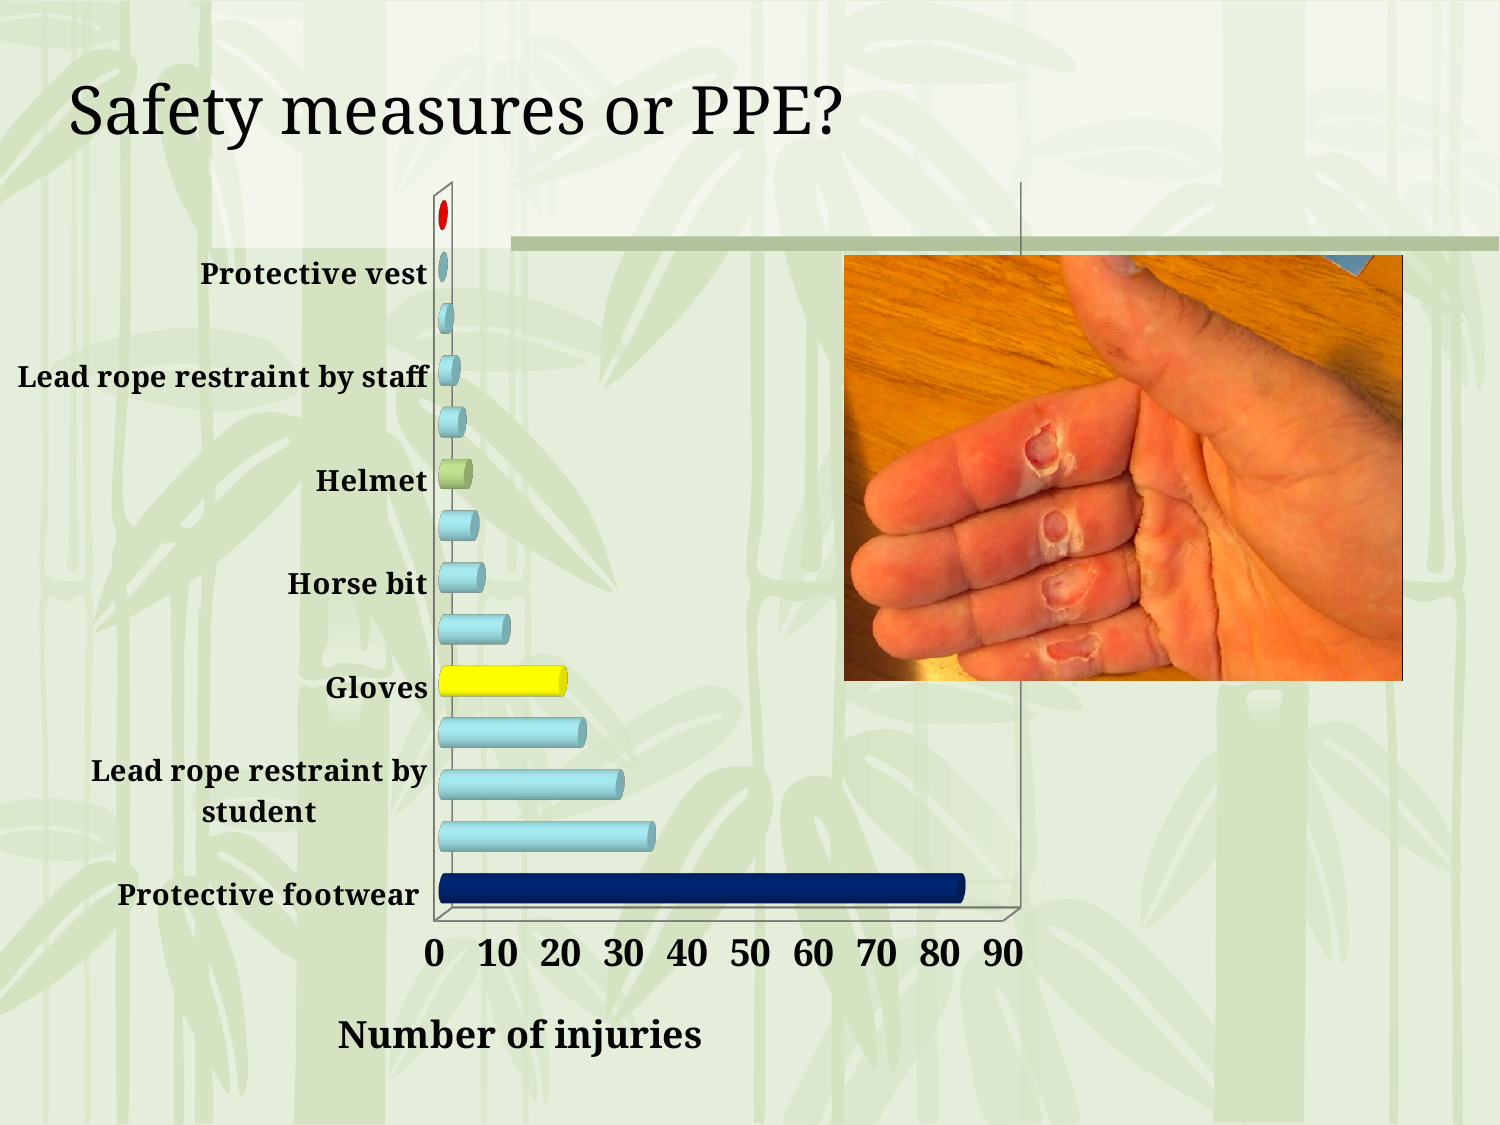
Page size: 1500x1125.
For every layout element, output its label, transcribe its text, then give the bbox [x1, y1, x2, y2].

title Safety measures or PPE? [53, 30, 1404, 185]
picture [844, 255, 1403, 681]
chart [17, 172, 1188, 1095]
